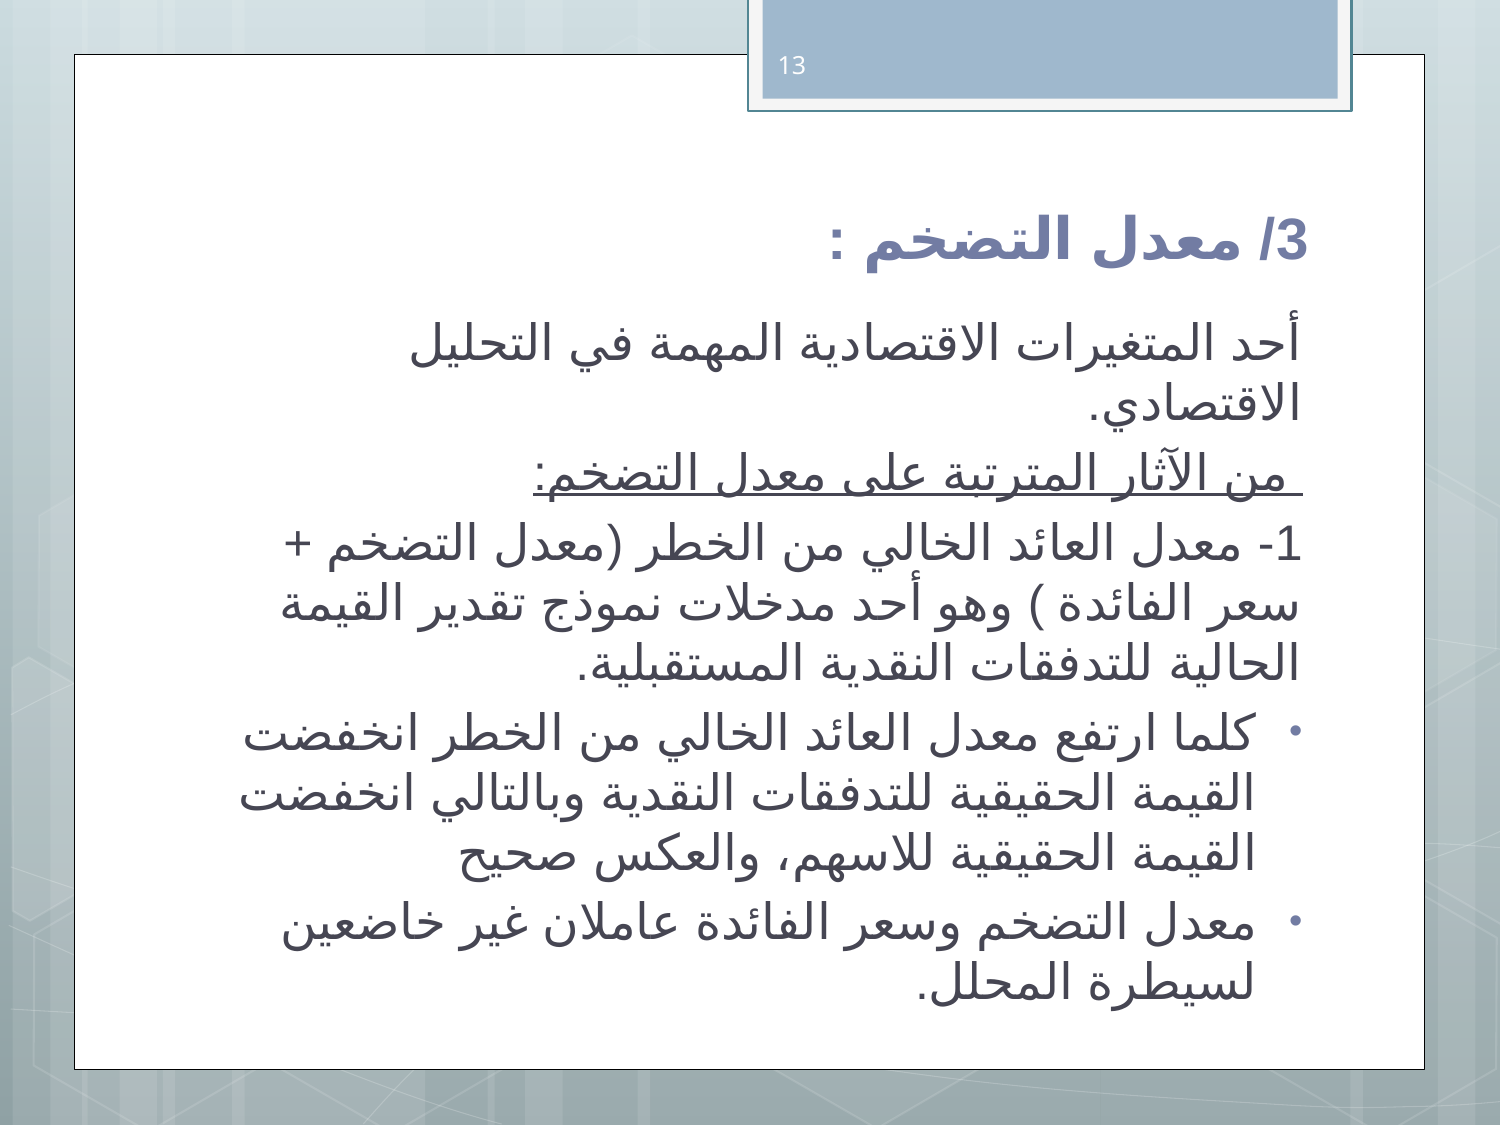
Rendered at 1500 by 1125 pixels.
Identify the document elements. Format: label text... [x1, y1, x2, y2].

title 3/ معدل التضخم : [171, 168, 1324, 279]
list أحد المتغيرات الاقتصادية المهمة في التحليل الاقتصادي. من الآثار المترتبة على معدل التضخم: 1- معدل العائد الخالي من الخطر (معدل التضخم + سعر الفائدة ) وهو أحد مدخلات نموذج تقدير القيمة الحالية للتدفقات النقدية المستقبلية. كلما ارتفع معدل العائد الخالي من الخطر انخفضت القيمة الحقيقية للتدفقات النقدية وبالتالي انخفضت القيمة الحقيقية للاسهم، والعكس صحيح معدل التضخم وسعر الفائدة عاملان غير خاضعين لسيطرة المحلل. [171, 302, 1329, 988]
slide_number 13 [762, 36, 982, 97]
